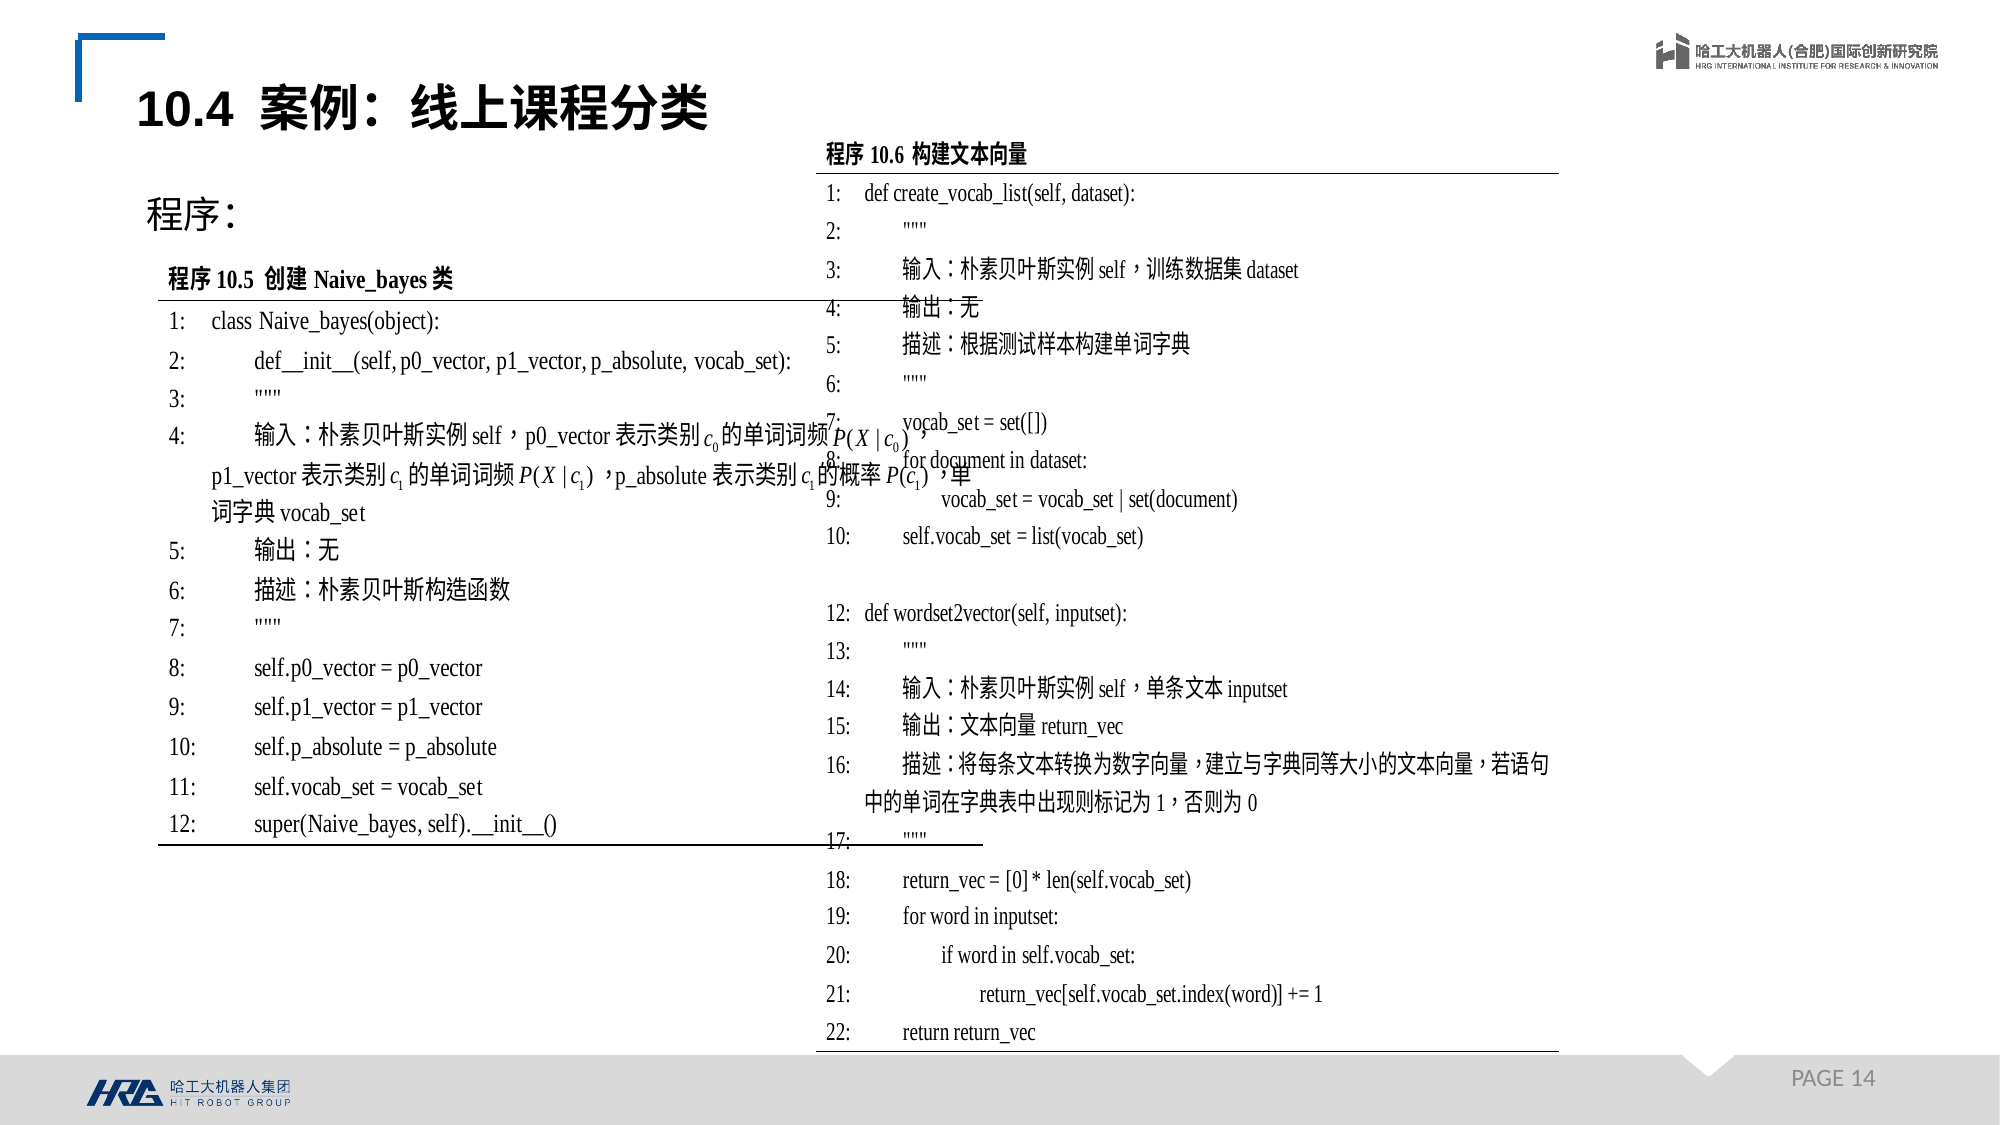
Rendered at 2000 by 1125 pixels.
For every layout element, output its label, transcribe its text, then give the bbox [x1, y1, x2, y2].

text_box 10.4 案例：线上课程分类 [121, 68, 817, 144]
picture [86, 1079, 290, 1106]
text_box 程序： [131, 160, 764, 244]
picture [121, 1, 1977, 1053]
